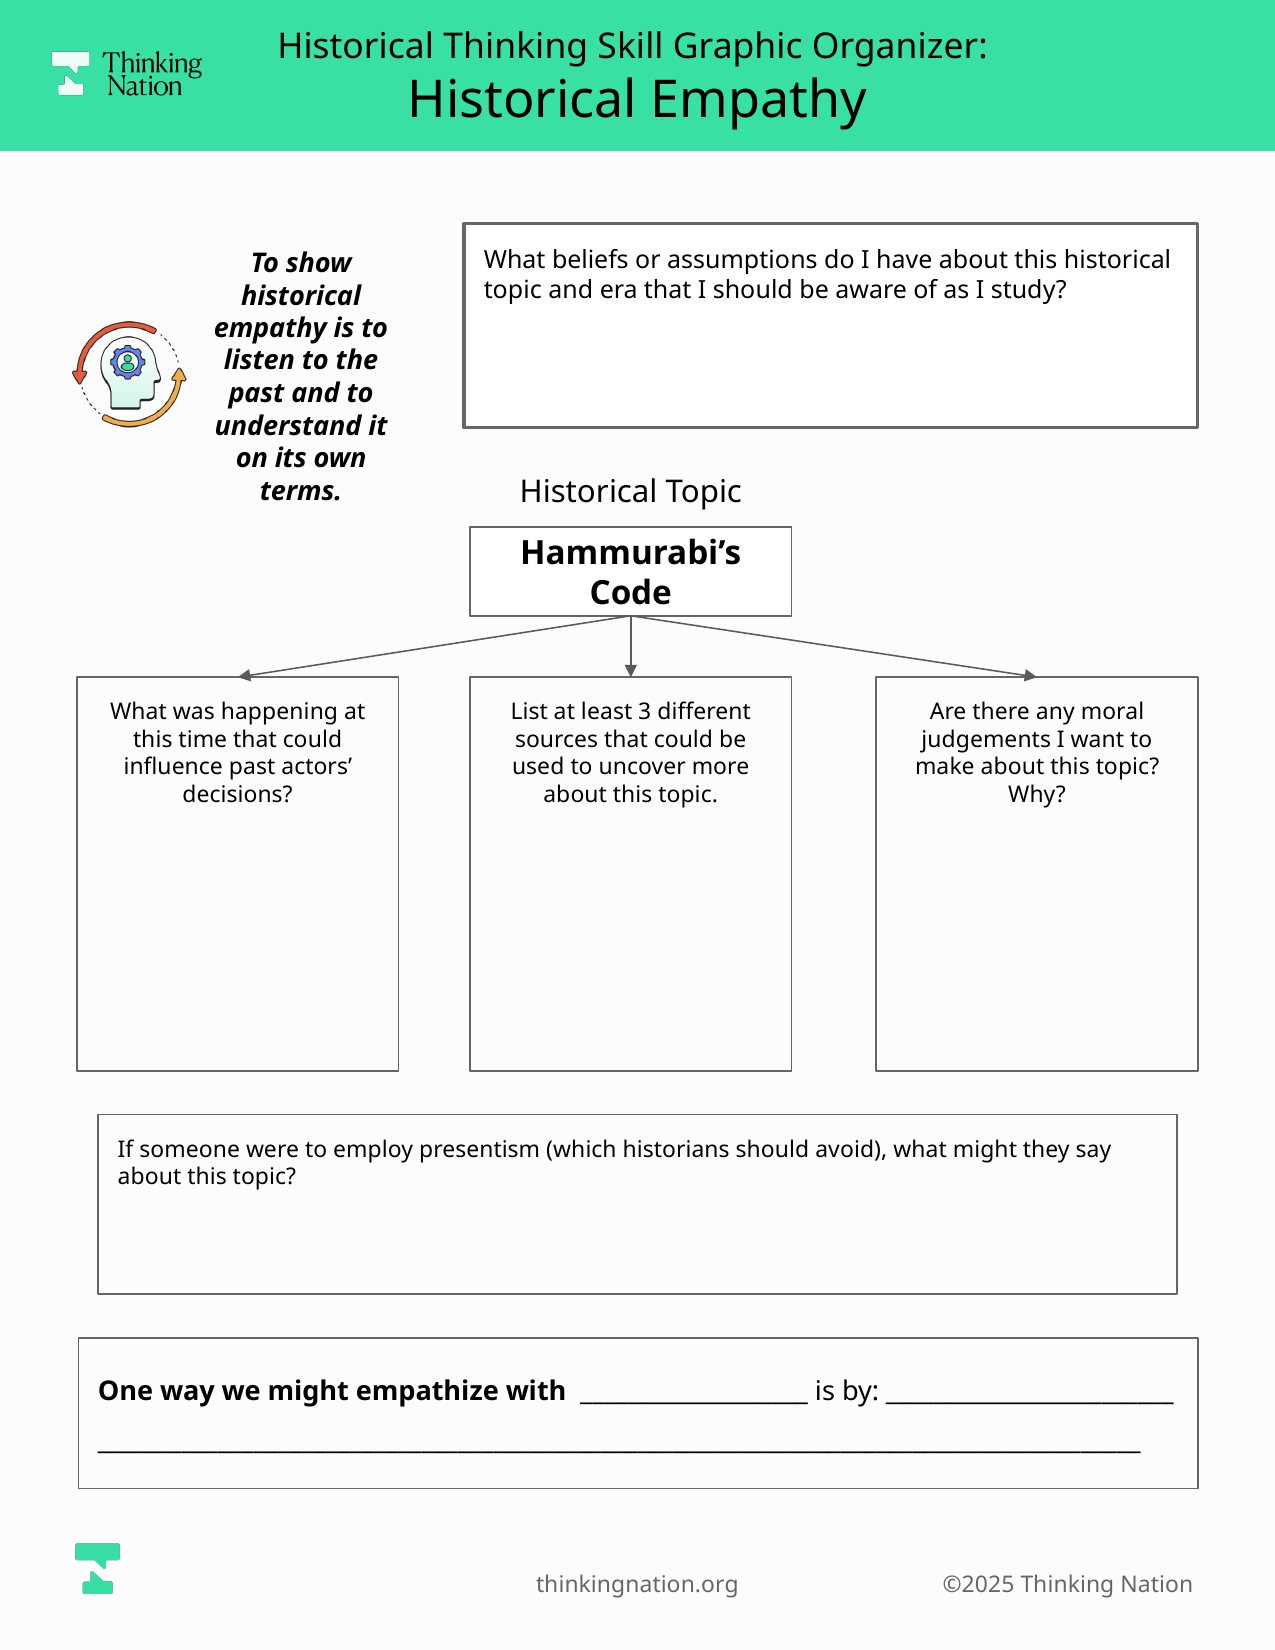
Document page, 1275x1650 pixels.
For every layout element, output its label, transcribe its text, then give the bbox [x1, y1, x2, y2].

picture [62, 307, 196, 442]
picture [35, 37, 207, 109]
text_box Hammurabi’s Code [469, 527, 792, 614]
text_box Historical Thinking Skill Graphic Organizer: Historical Empathy [0, 0, 1275, 151]
text_box To show historical empathy is to listen to the past and to understand it on its own terms. [175, 223, 426, 527]
text_box One way we might empathize with ___________________ is by: ________________________ _______________________________________________________________________________________ [78, 1337, 1198, 1489]
text_box If someone were to employ presentism (which historians should avoid), what might they say about this topic? [98, 1114, 1177, 1295]
text_box thinkingnation.org [486, 1553, 789, 1605]
text_box ©2025 Thinking Nation [907, 1553, 1210, 1605]
text_box List at least 3 different sources that could be used to uncover more about this topic. [469, 687, 792, 1071]
text_box Historical Topic [490, 451, 771, 522]
text_box What beliefs or assumptions do I have about this historical topic and era that I should be aware of as I study? [464, 223, 1198, 428]
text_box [237, 615, 629, 678]
picture [62, 1533, 133, 1604]
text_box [632, 615, 1038, 678]
text_box What was happening at this time that could influence past actors’ decisions? [76, 677, 399, 1071]
text_box Are there any moral judgements I want to make about this topic? Why? [876, 677, 1198, 1071]
